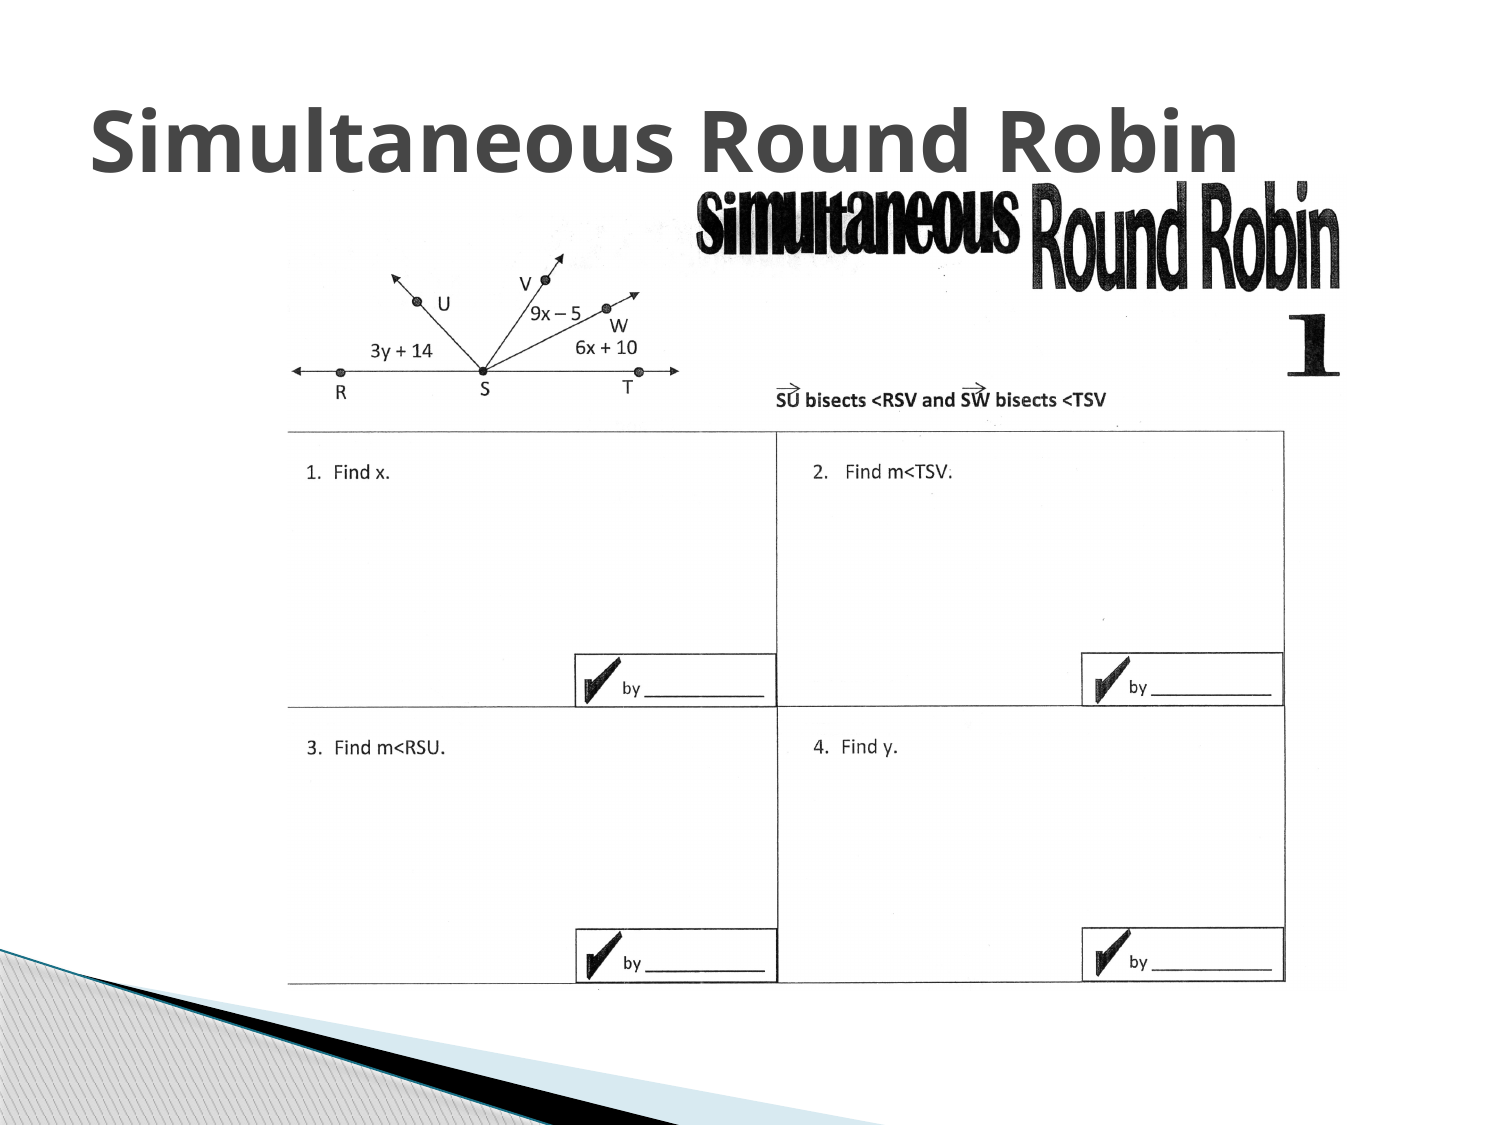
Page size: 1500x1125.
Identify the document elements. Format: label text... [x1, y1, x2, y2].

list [408, 53, 1225, 1113]
title Simultaneous Round Robin [75, 45, 1425, 233]
picture [289, 175, 408, 990]
picture [1225, 175, 1347, 990]
